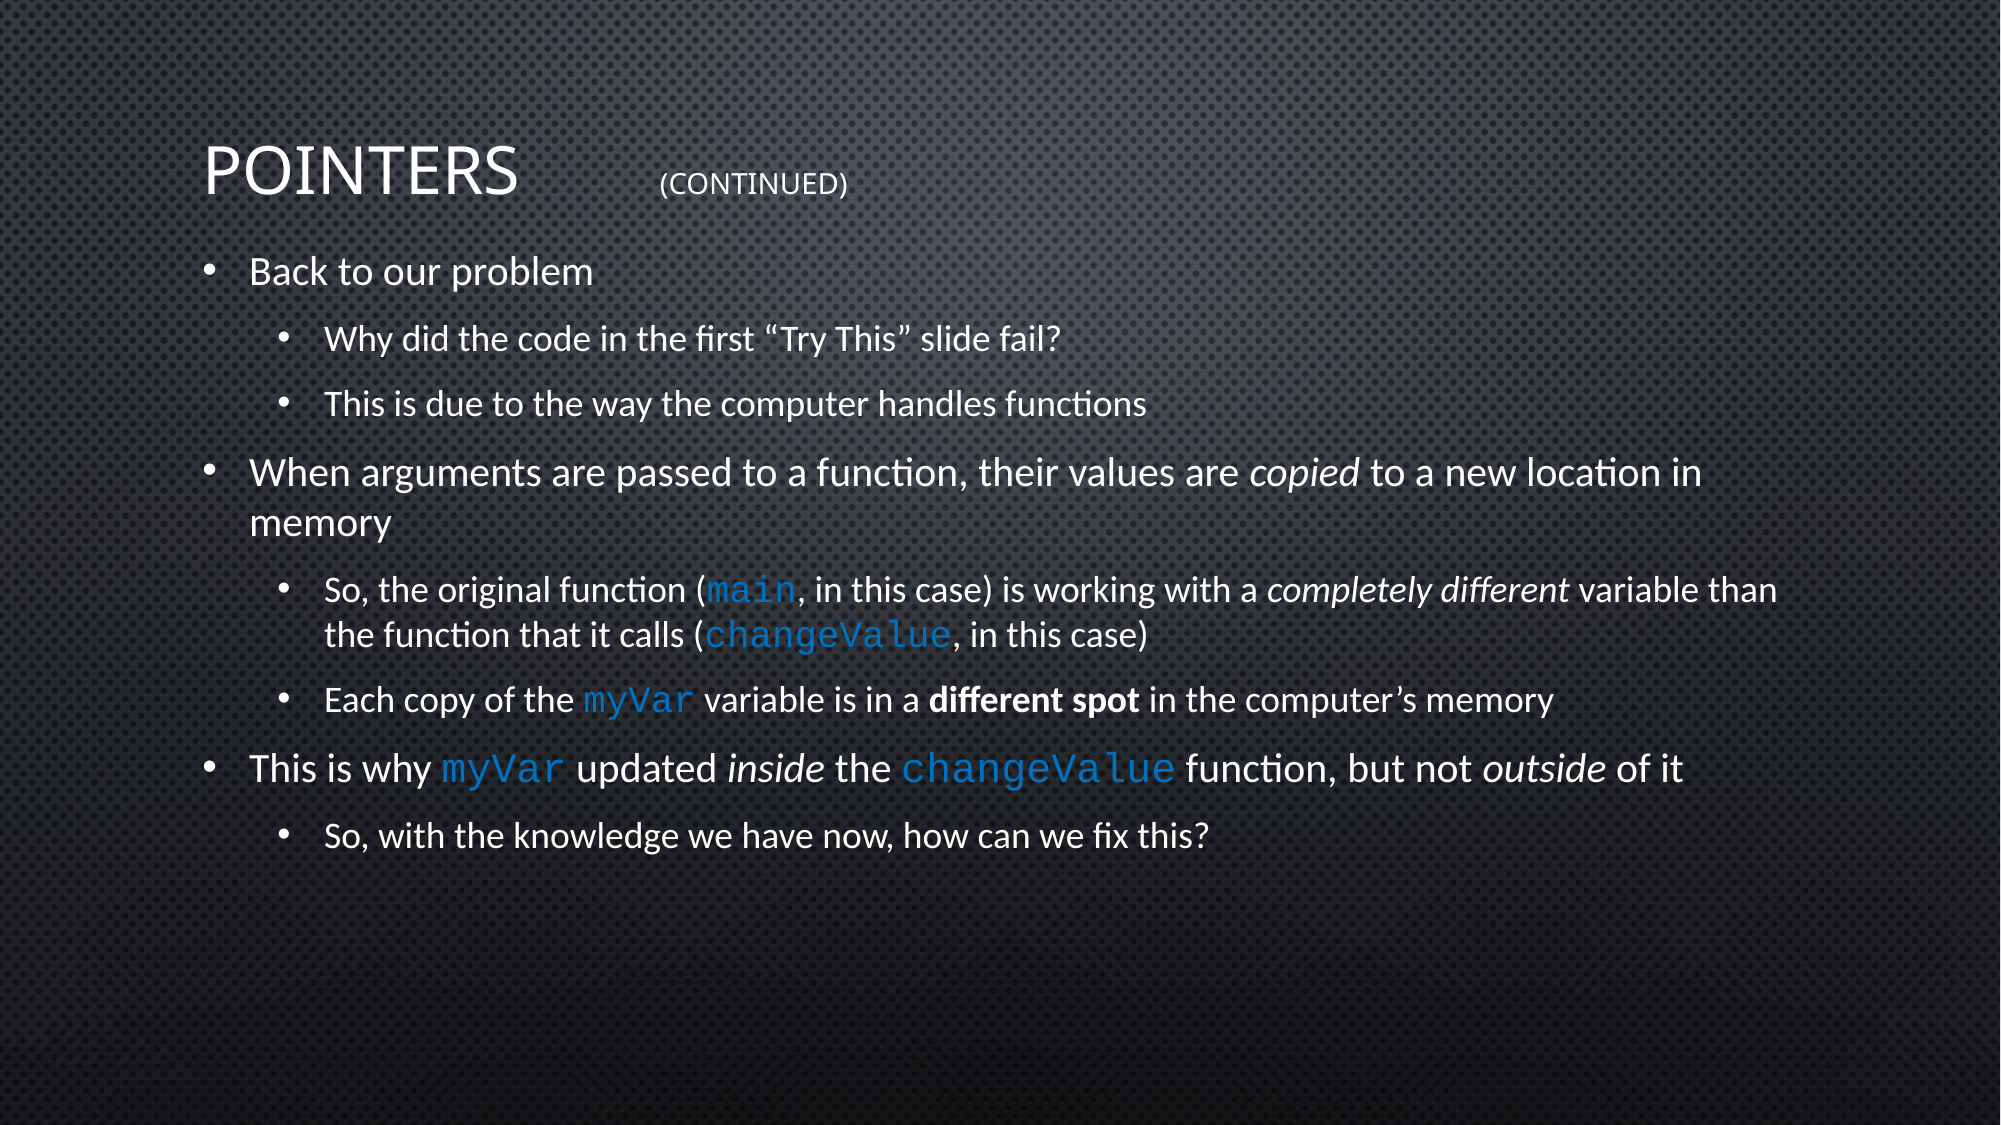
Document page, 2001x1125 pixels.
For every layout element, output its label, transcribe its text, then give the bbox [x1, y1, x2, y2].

title Pointers (Continued) [187, 99, 1813, 236]
list Back to our problem Why did the code in the first “Try This” slide fail? This is due to the way the computer handles functions When arguments are passed to a function, their values are copied to a new location in memory So, the original function (main, in this case) is working with a completely different variable than the function that it calls (changeValue, in this case) Each copy of the myVar variable is in a different spot in the computer’s memory This is why myVar updated inside the changeValue function, but not outside of it So, with the knowledge we have now, how can we fix this? [187, 236, 1813, 950]
